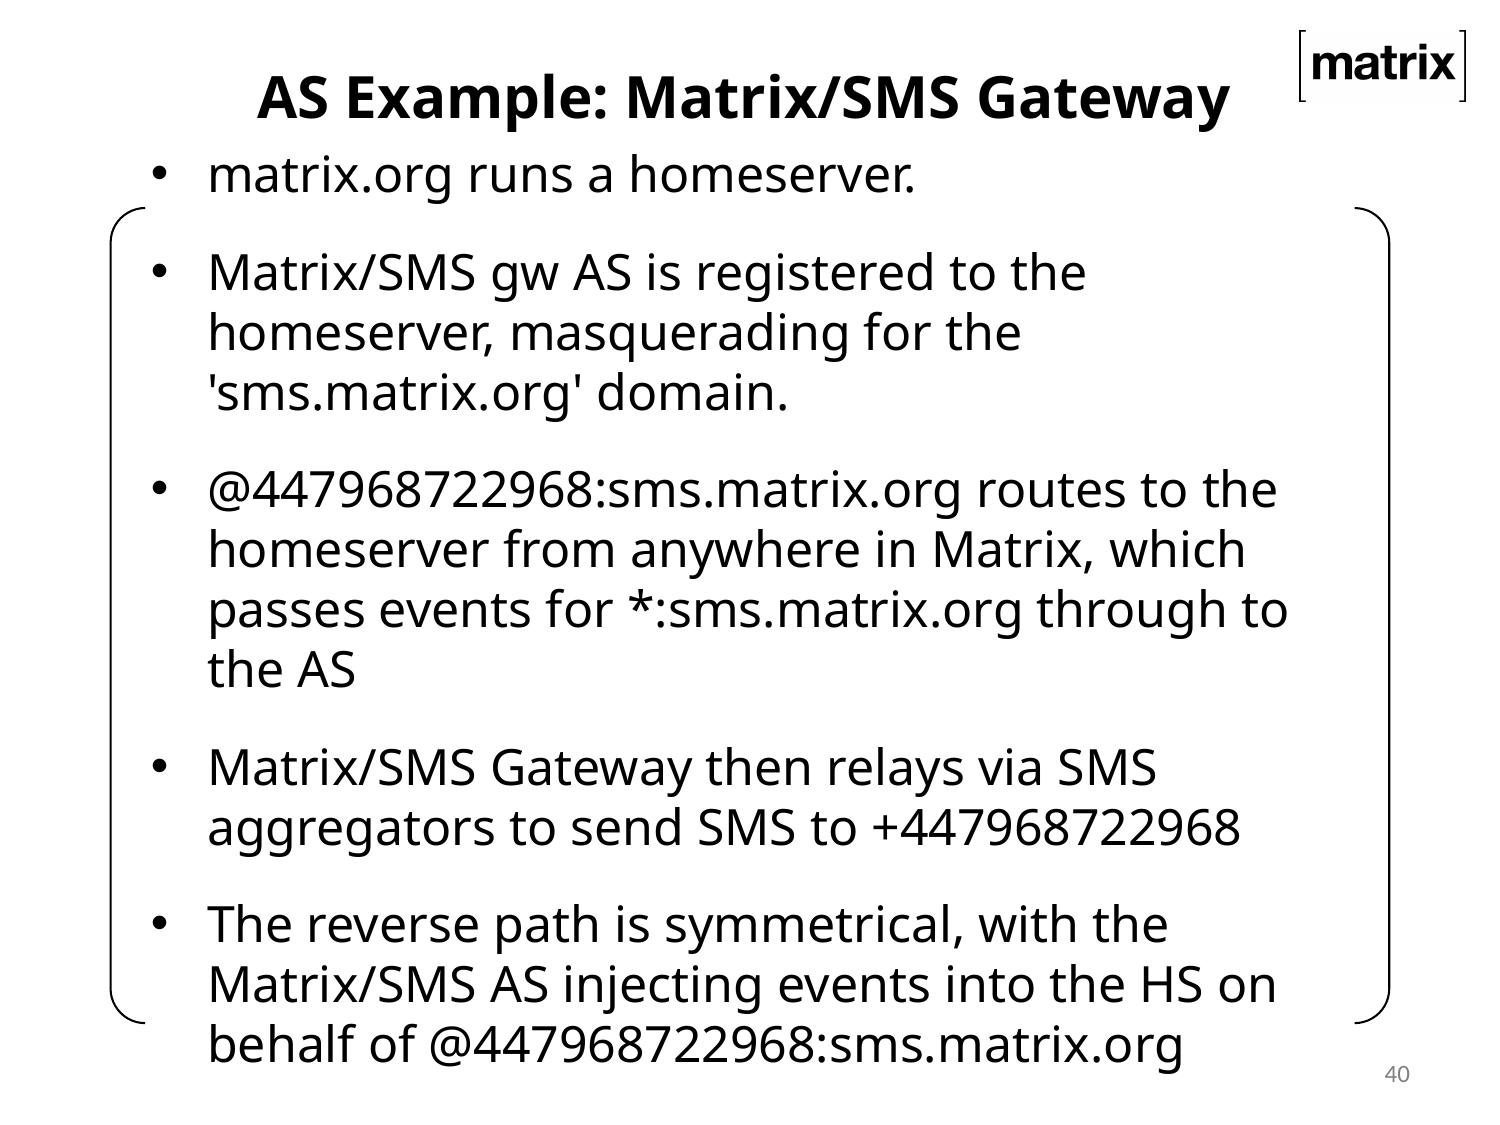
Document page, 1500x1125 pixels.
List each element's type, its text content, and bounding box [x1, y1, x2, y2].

text_box [108, 205, 1392, 1026]
list matrix.org runs a homeserver. Matrix/SMS gw AS is registered to the homeserver, masquerading for the 'sms.matrix.org' domain. @447968722968:sms.matrix.org routes to the homeserver from anywhere in Matrix, which passes events for *:sms.matrix.org through to the AS Matrix/SMS Gateway then relays via SMS aggregators to send SMS to +447968722968 The reverse path is symmetrical, with the Matrix/SMS AS injecting events into the HS on behalf of @447968722968:sms.matrix.org [135, 139, 1390, 229]
text_box AS Example: Matrix/SMS Gateway [76, 53, 1427, 139]
list matrix.org runs a homeserver. Matrix/SMS gw AS is registered to the homeserver, masquerading for the 'sms.matrix.org' domain. @447968722968:sms.matrix.org routes to the homeserver from anywhere in Matrix, which passes events for *:sms.matrix.org through to the AS Matrix/SMS Gateway then relays via SMS aggregators to send SMS to +447968722968 The reverse path is symmetrical, with the Matrix/SMS AS injecting events into the HS on behalf of @447968722968:sms.matrix.org [135, 1002, 1390, 1081]
picture [1299, 30, 1466, 102]
slide_number 40 [1074, 1042, 1425, 1103]
